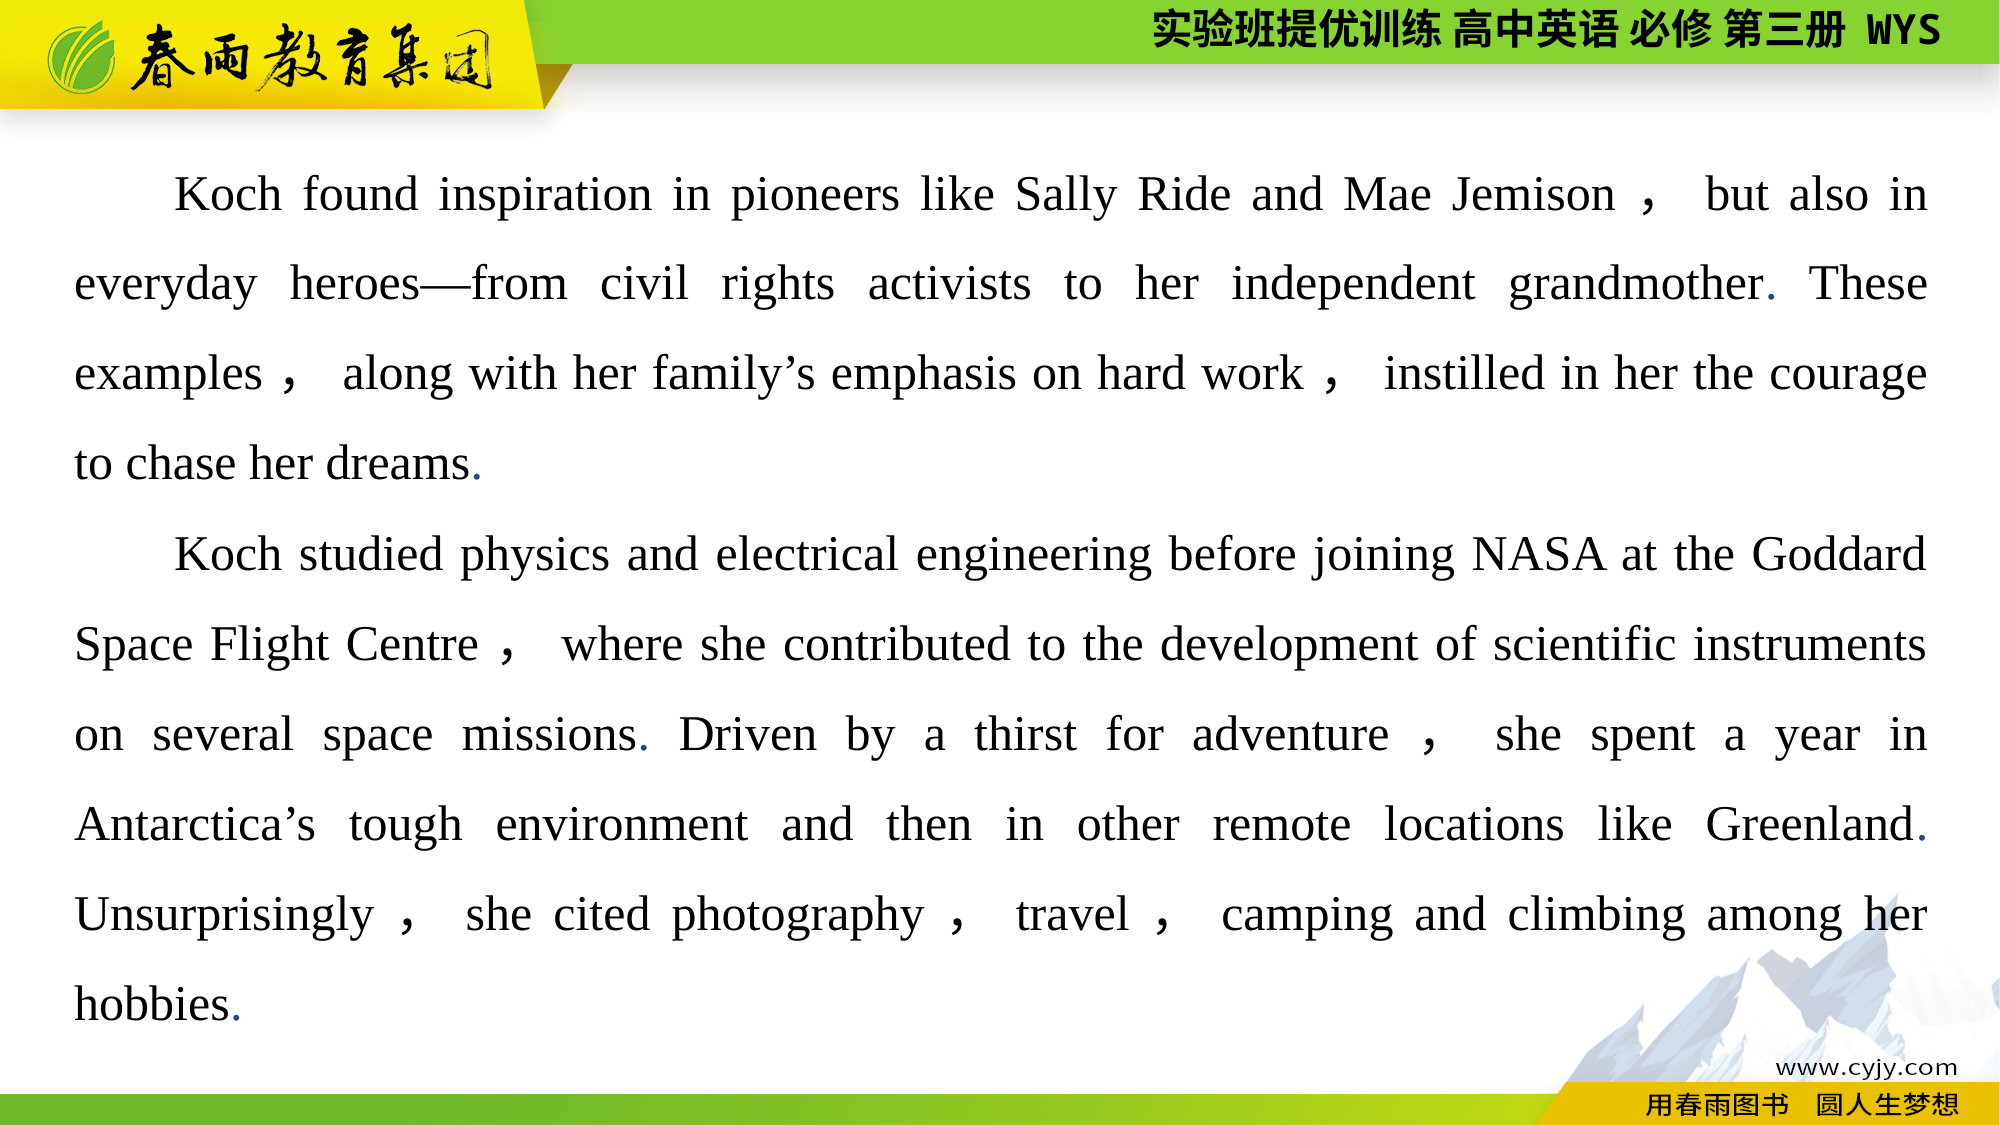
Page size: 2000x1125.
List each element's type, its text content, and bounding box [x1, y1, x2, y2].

list Koch found inspiration in pioneers like Sally Ride and Mae Jemison，but also in everyday heroes—from civil rights activists to her independent grandmother. These examples，along with her family’s emphasis on hard work，instilled in her the courage to chase her dreams. Koch studied physics and electrical engineering before joining NASA at the Goddard Space Flight Centre，where she contributed to the development of scientific instruments on several space missions. Driven by a thirst for adventure，she spent a year in Antarctica’s tough environment and then in other remote locations like Greenland. Unsurprisingly，she cited photography，travel，camping and climbing among her hobbies. [59, 122, 1944, 944]
picture [0, 0, 2000, 1125]
